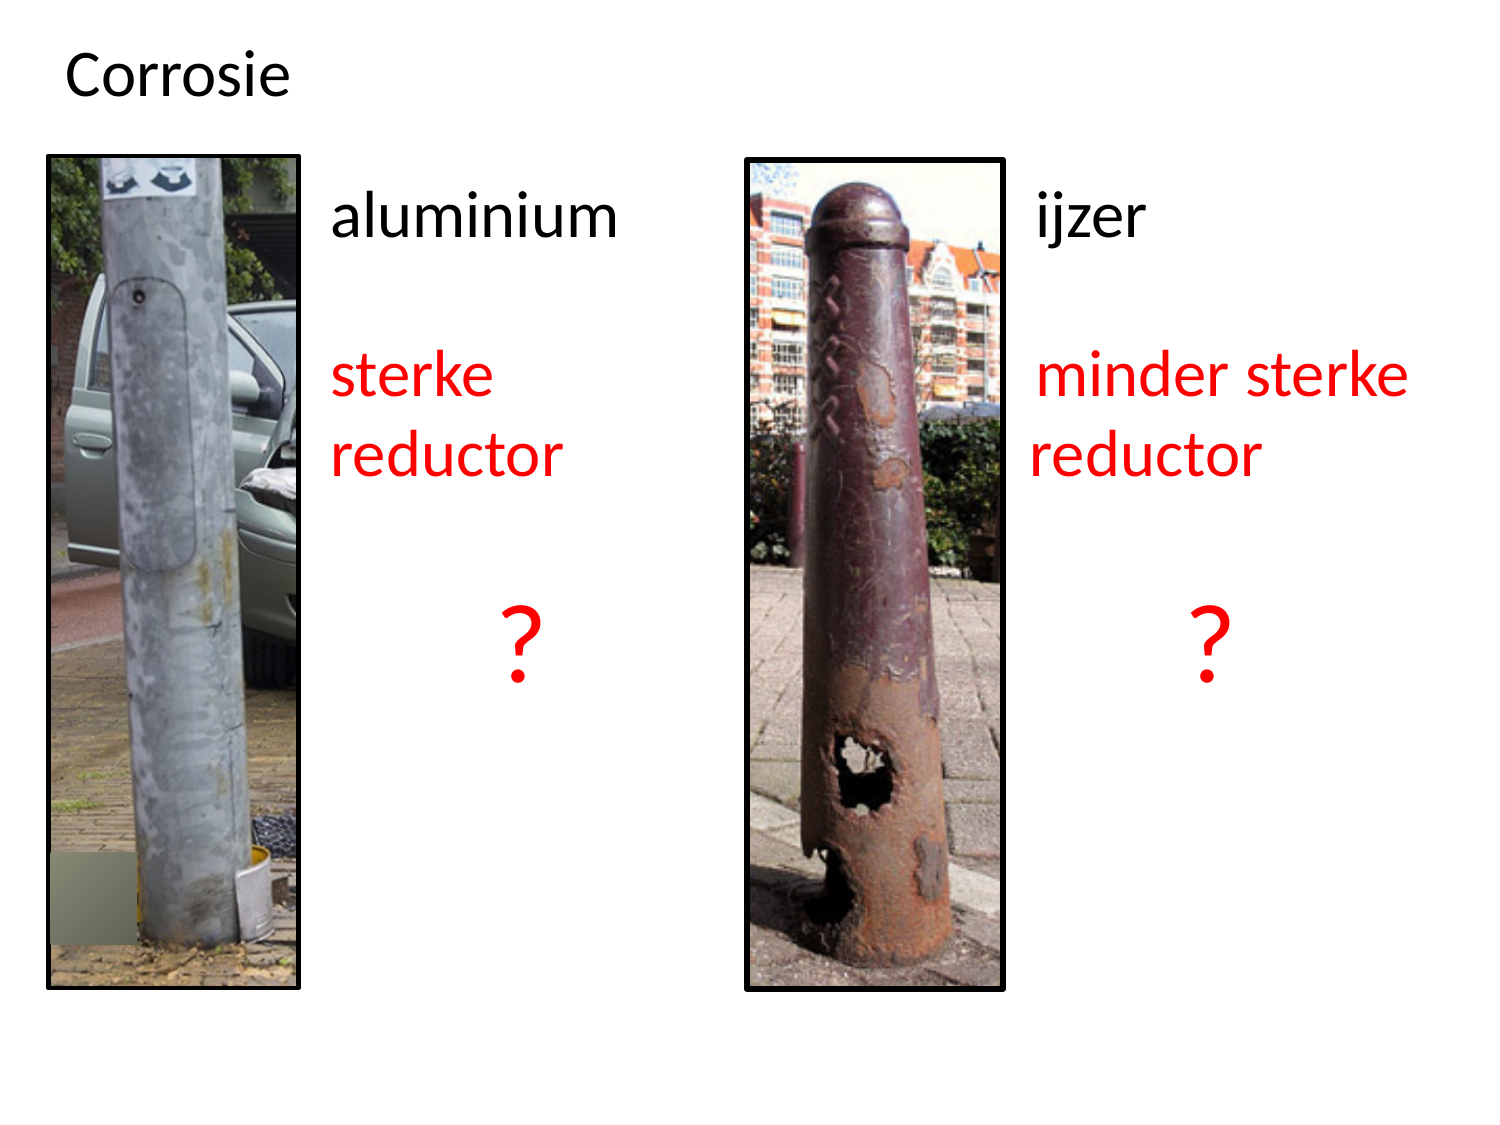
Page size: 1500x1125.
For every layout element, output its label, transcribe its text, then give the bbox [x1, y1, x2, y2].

picture [50, 158, 296, 986]
picture [749, 162, 1000, 986]
text_box Corrosie [50, 22, 434, 118]
text_box aluminium ijzer sterke minder sterke reductor reductor ? ? beschermende [315, 162, 744, 873]
text_box aluminium ijzer sterke minder sterke reductor reductor ? ? beschermende [1006, 162, 1500, 873]
